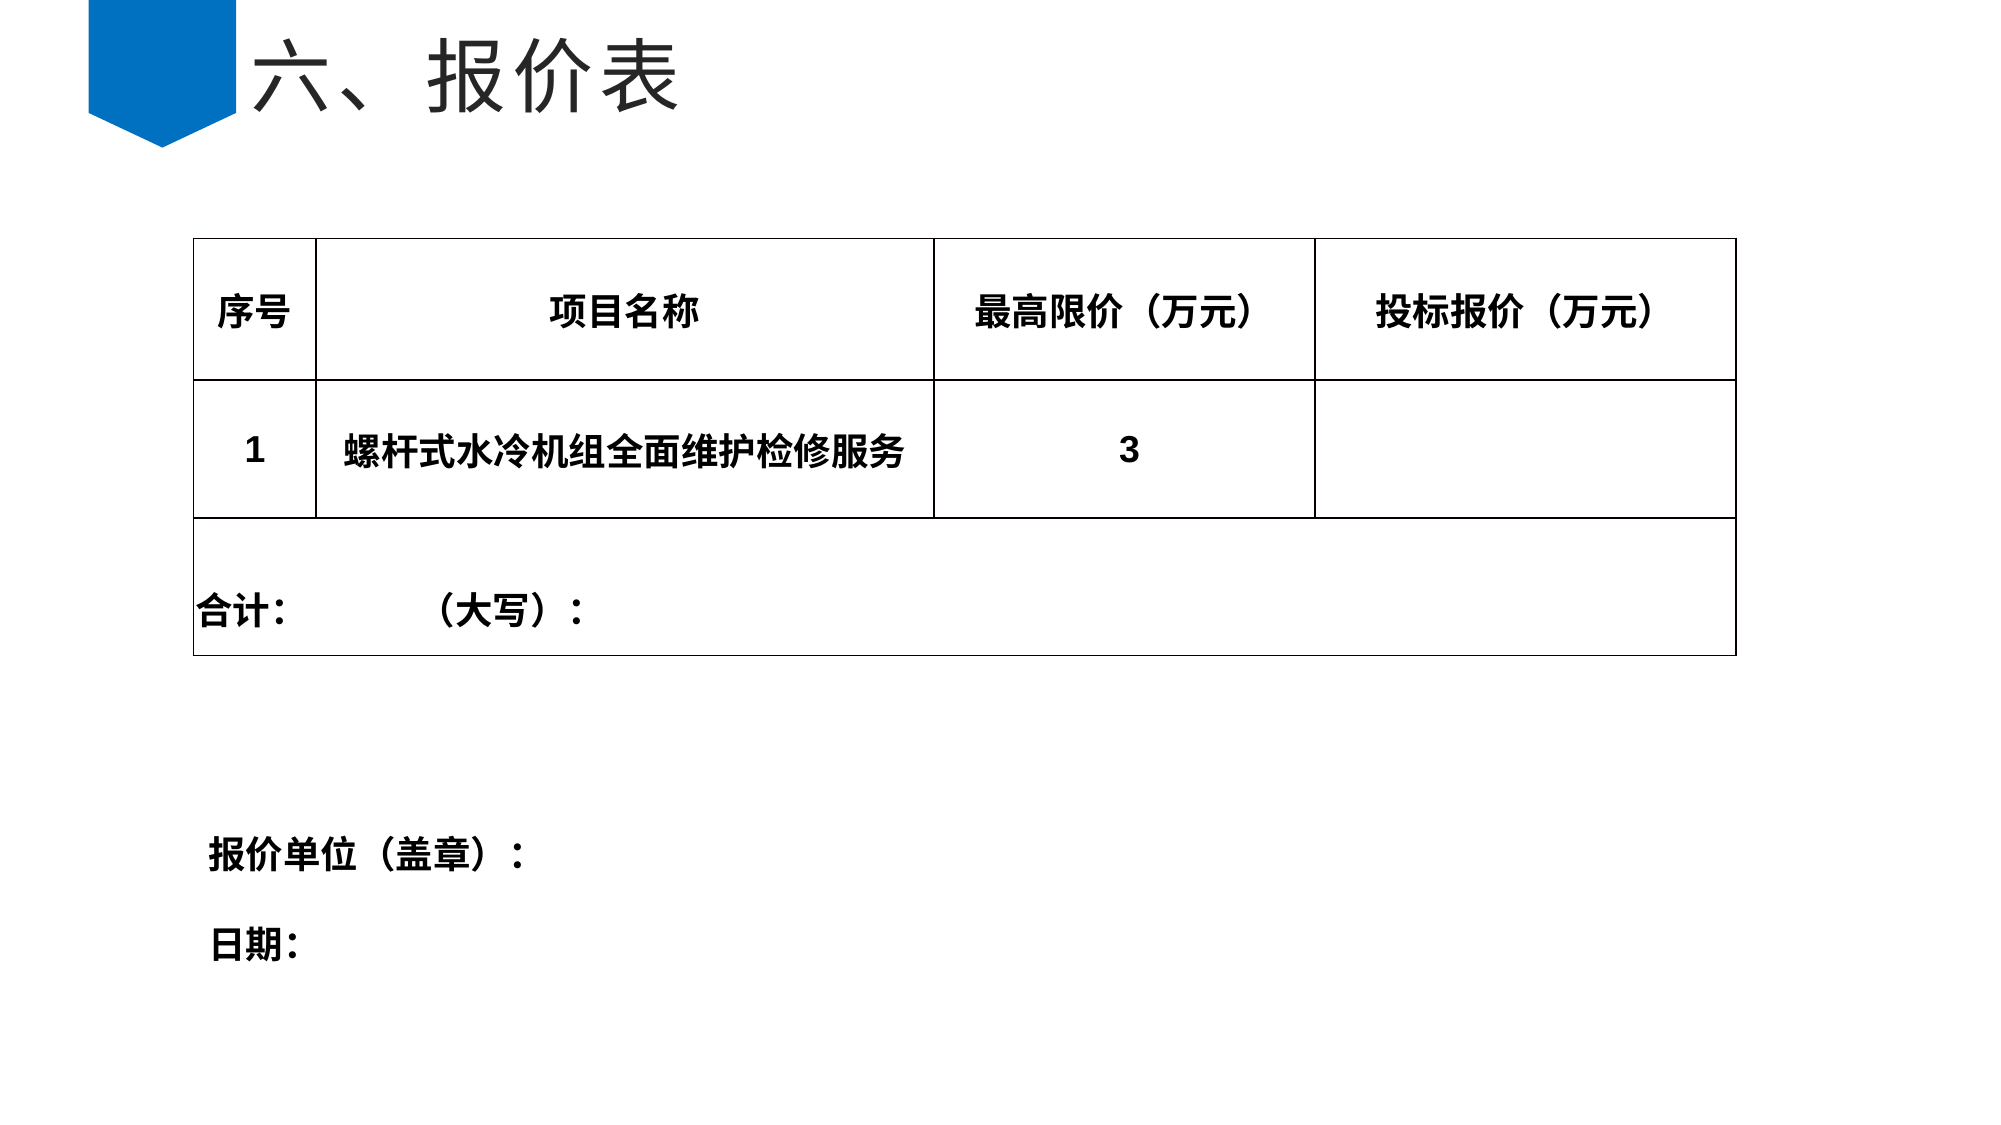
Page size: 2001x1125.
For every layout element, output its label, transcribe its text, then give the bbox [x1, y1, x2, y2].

text_box [87, 0, 238, 149]
table_cell [1316, 381, 1735, 517]
table_header 最高限价（万元） [935, 239, 1314, 379]
table_cell 1 [194, 381, 315, 517]
text_box 报价单位（盖章）： 日期： [193, 823, 1566, 973]
title 六、报价表 [236, 15, 1913, 132]
table_cell 螺杆式水冷机组全面维护检修服务 [317, 381, 933, 517]
table_header 序号 [194, 239, 315, 379]
table_cell 合计： （大写）： [194, 519, 1735, 655]
table_cell 3 [935, 381, 1314, 517]
table_header 项目名称 [317, 239, 933, 379]
table_header 投标报价（万元） [1316, 239, 1735, 379]
text_box [105, 238, 1782, 868]
